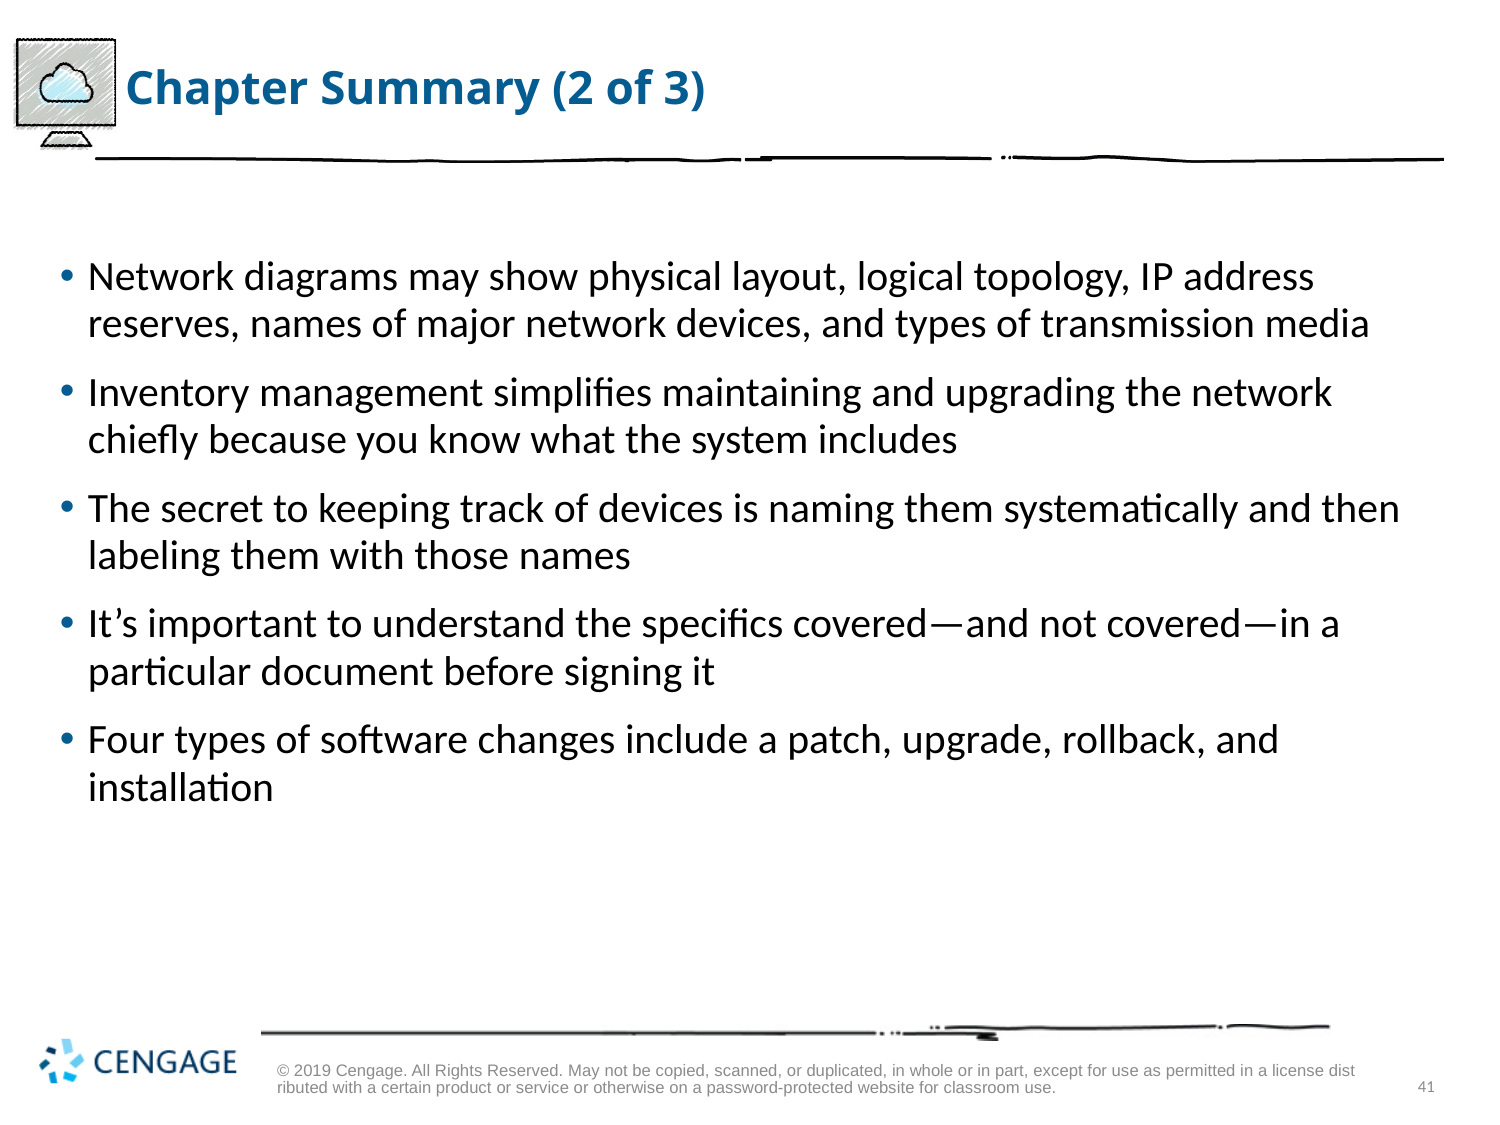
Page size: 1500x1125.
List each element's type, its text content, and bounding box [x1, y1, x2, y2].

picture [261, 1024, 1331, 1041]
picture [19, 1025, 249, 1096]
title Chapter Summary (2 of 3) [125, 66, 1442, 116]
list Network diagrams may show physical layout, logical topology, I P address reserves, names of major network devices, and types of transmission media Inventory management simplifies maintaining and upgrading the network chiefly because you know what the system includes The secret to keeping track of devices is naming them systematically and then labeling them with those names It’s important to understand the specifics covered—and not covered—in a particular document before signing it Four types of software changes include a patch, upgrade, rollback, and installation [59, 252, 1441, 833]
footer © 2019 Cengage. All Rights Reserved. May not be copied, scanned, or duplicated, in whole or in part, except for use as permitted in a license distributed with a certain product or service or otherwise on a password-protected website for classroom use. [262, 1050, 1375, 1091]
picture [13, 36, 117, 151]
picture [95, 155, 1444, 163]
